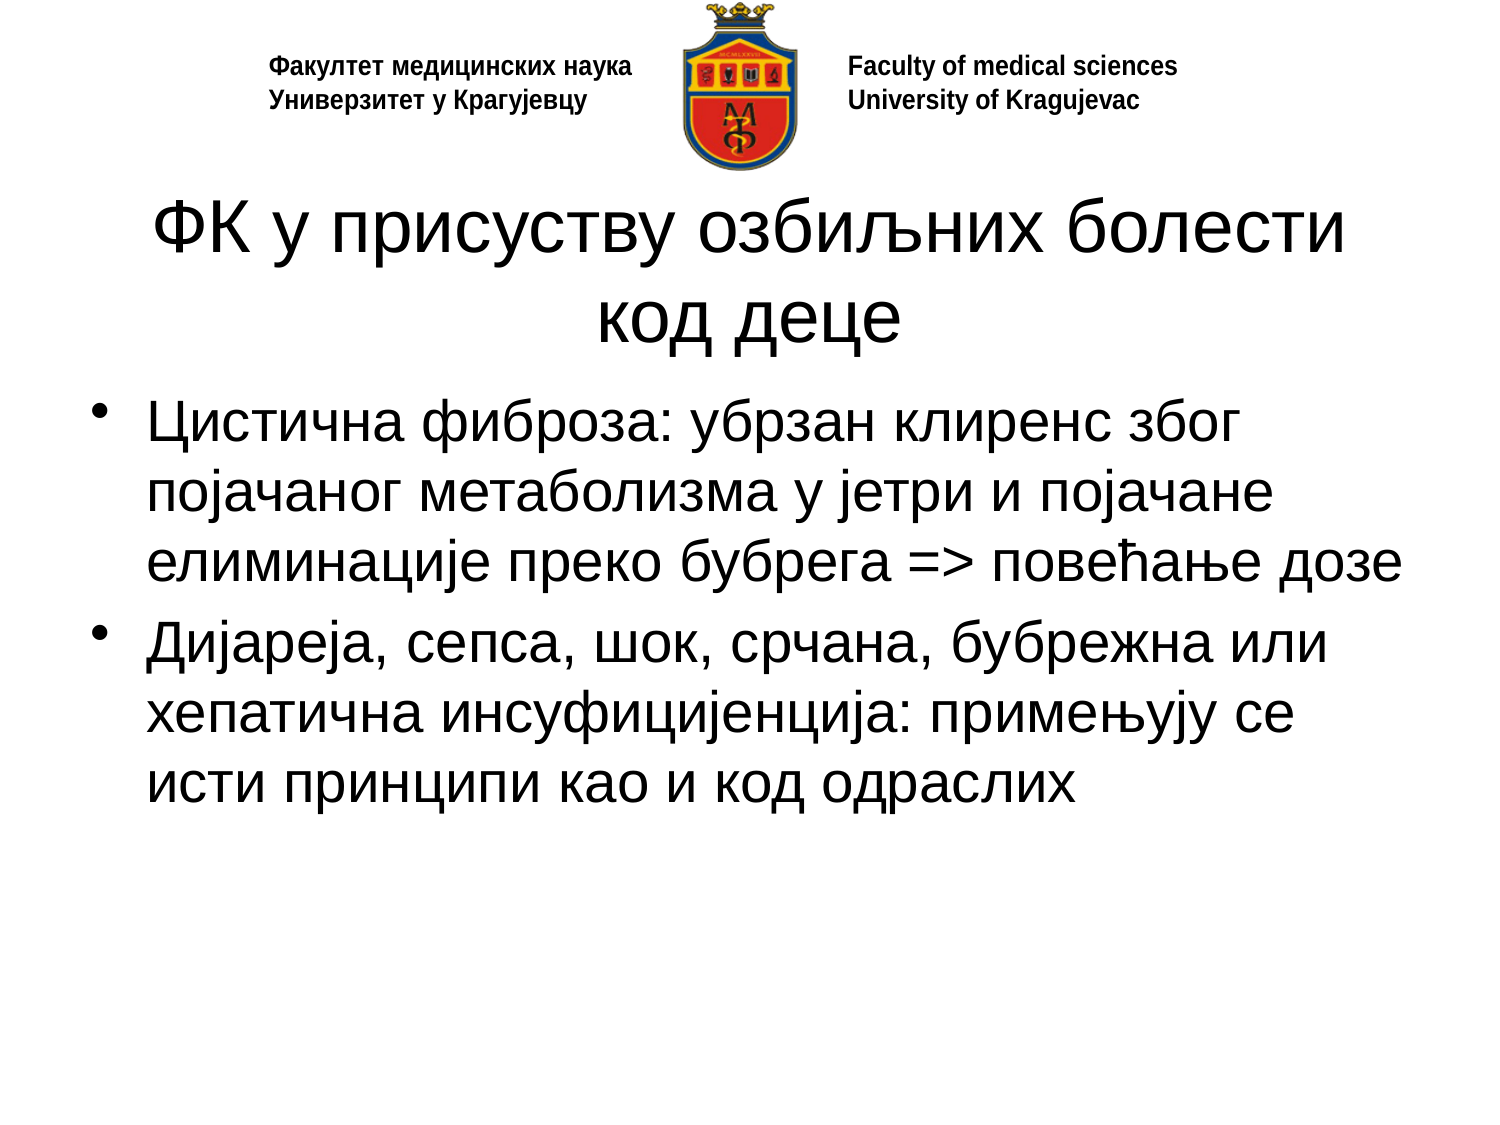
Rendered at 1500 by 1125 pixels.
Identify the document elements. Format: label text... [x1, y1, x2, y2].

title ФК у присуству озбиљних болести код деце [74, 173, 1426, 362]
list Цистична фиброза: убрзан клиренс због појачаног метаболизма у јетри и појачане елиминације преко бубрега => повећање дозе Дијареја, сепса, шок, срчана, бубрежна или хепатична инсуфицијенција: примењују се исти принципи као и код одраслих [74, 374, 1426, 1118]
